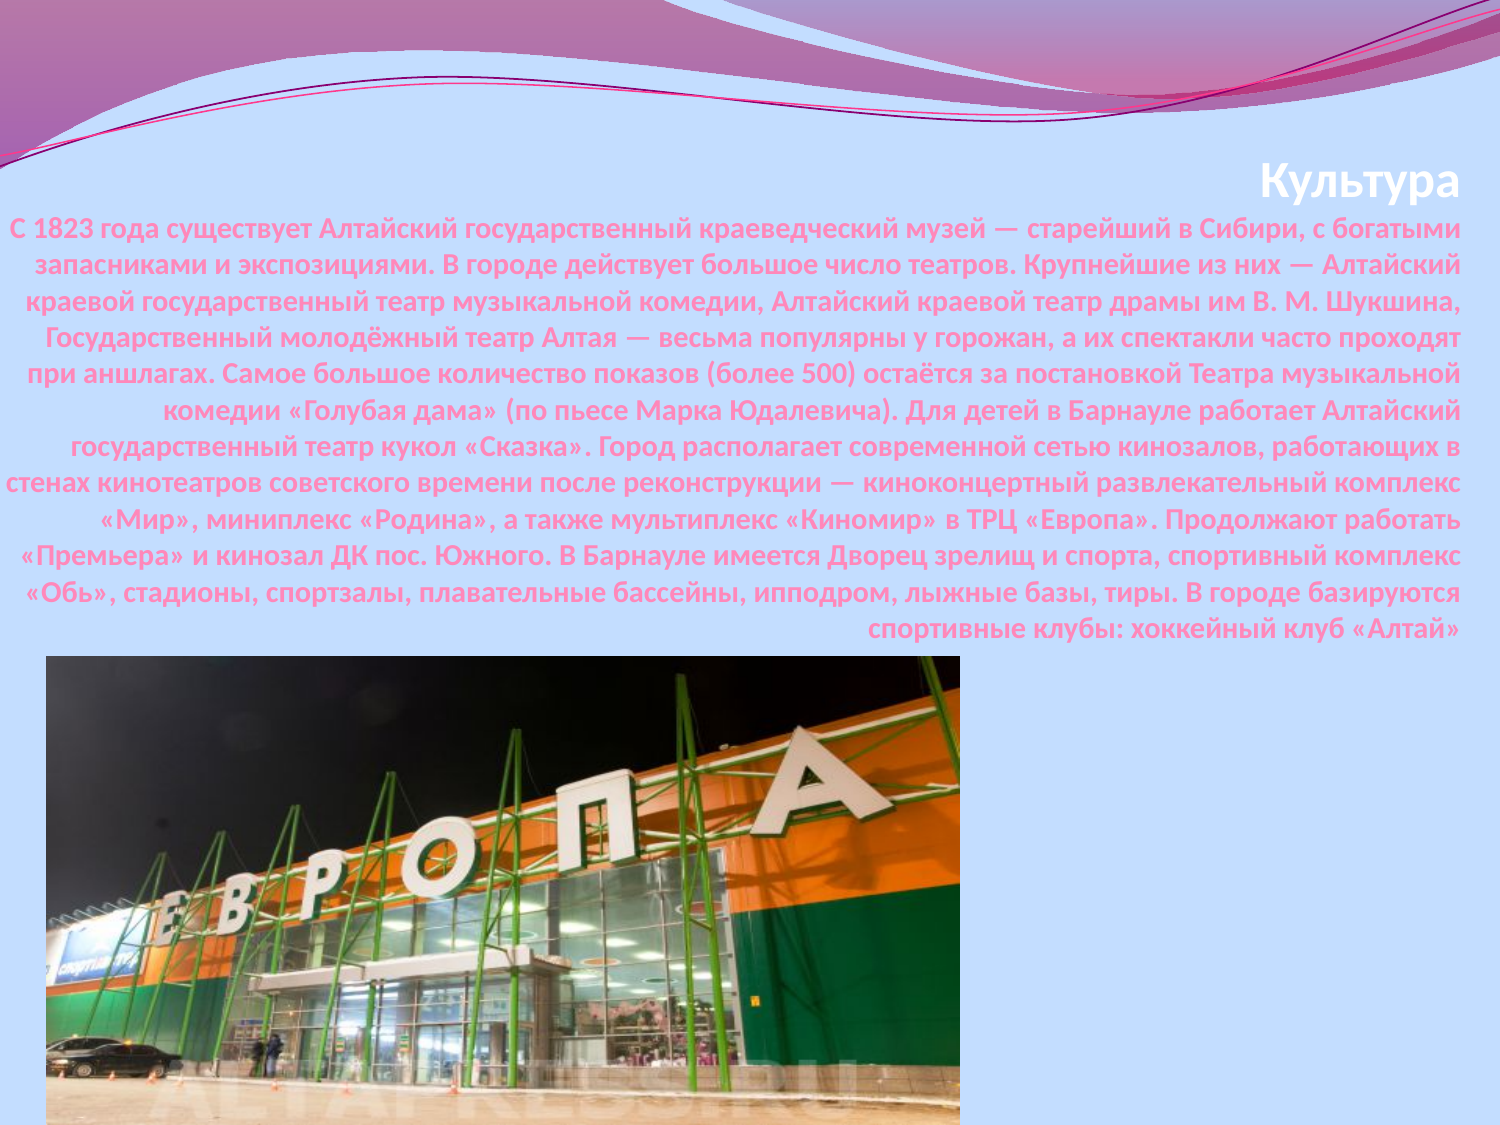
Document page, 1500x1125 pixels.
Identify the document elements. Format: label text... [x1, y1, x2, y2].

picture [46, 656, 960, 1125]
title Культура С 1823 года существует Алтайский государственный краеведческий музей — старейший в Сибири, с богатыми запасниками и экспозициями. В городе действует большое число театров. Крупнейшие из них — Алтайский краевой государственный театр музыкальной комедии, Алтайский краевой театр драмы им В. М. Шукшина, Государственный молодёжный театр Алтая — весьма популярны у горожан, а их спектакли часто проходят при аншлагах. Самое большое количество показов (более 500) остаётся за постановкой Театра музыкальной комедии «Голубая дама» (по пьесе Марка Юдалевича). Для детей в Барнауле работает Алтайский государственный театр кукол «Сказка». Город располагает современной сетью кинозалов, работающих в стенах кинотеатров советского времени после реконструкции — киноконцертный развлекательный комплекс «Мир», миниплекс «Родина», а также мультиплекс «Киномир» в ТРЦ «Европа». Продолжают работать «Премьера» и кинозал ДК пос. Южного. В Барнауле имеется Дворец зрелищ и спорта, спортивный комплекс «Обь», стадионы, спортзалы, плавательные бассейны, ипподром, лыжные базы, тиры. В городе базируются спортивные клубы: хоккейный клуб «Алтай» [0, 140, 1465, 645]
